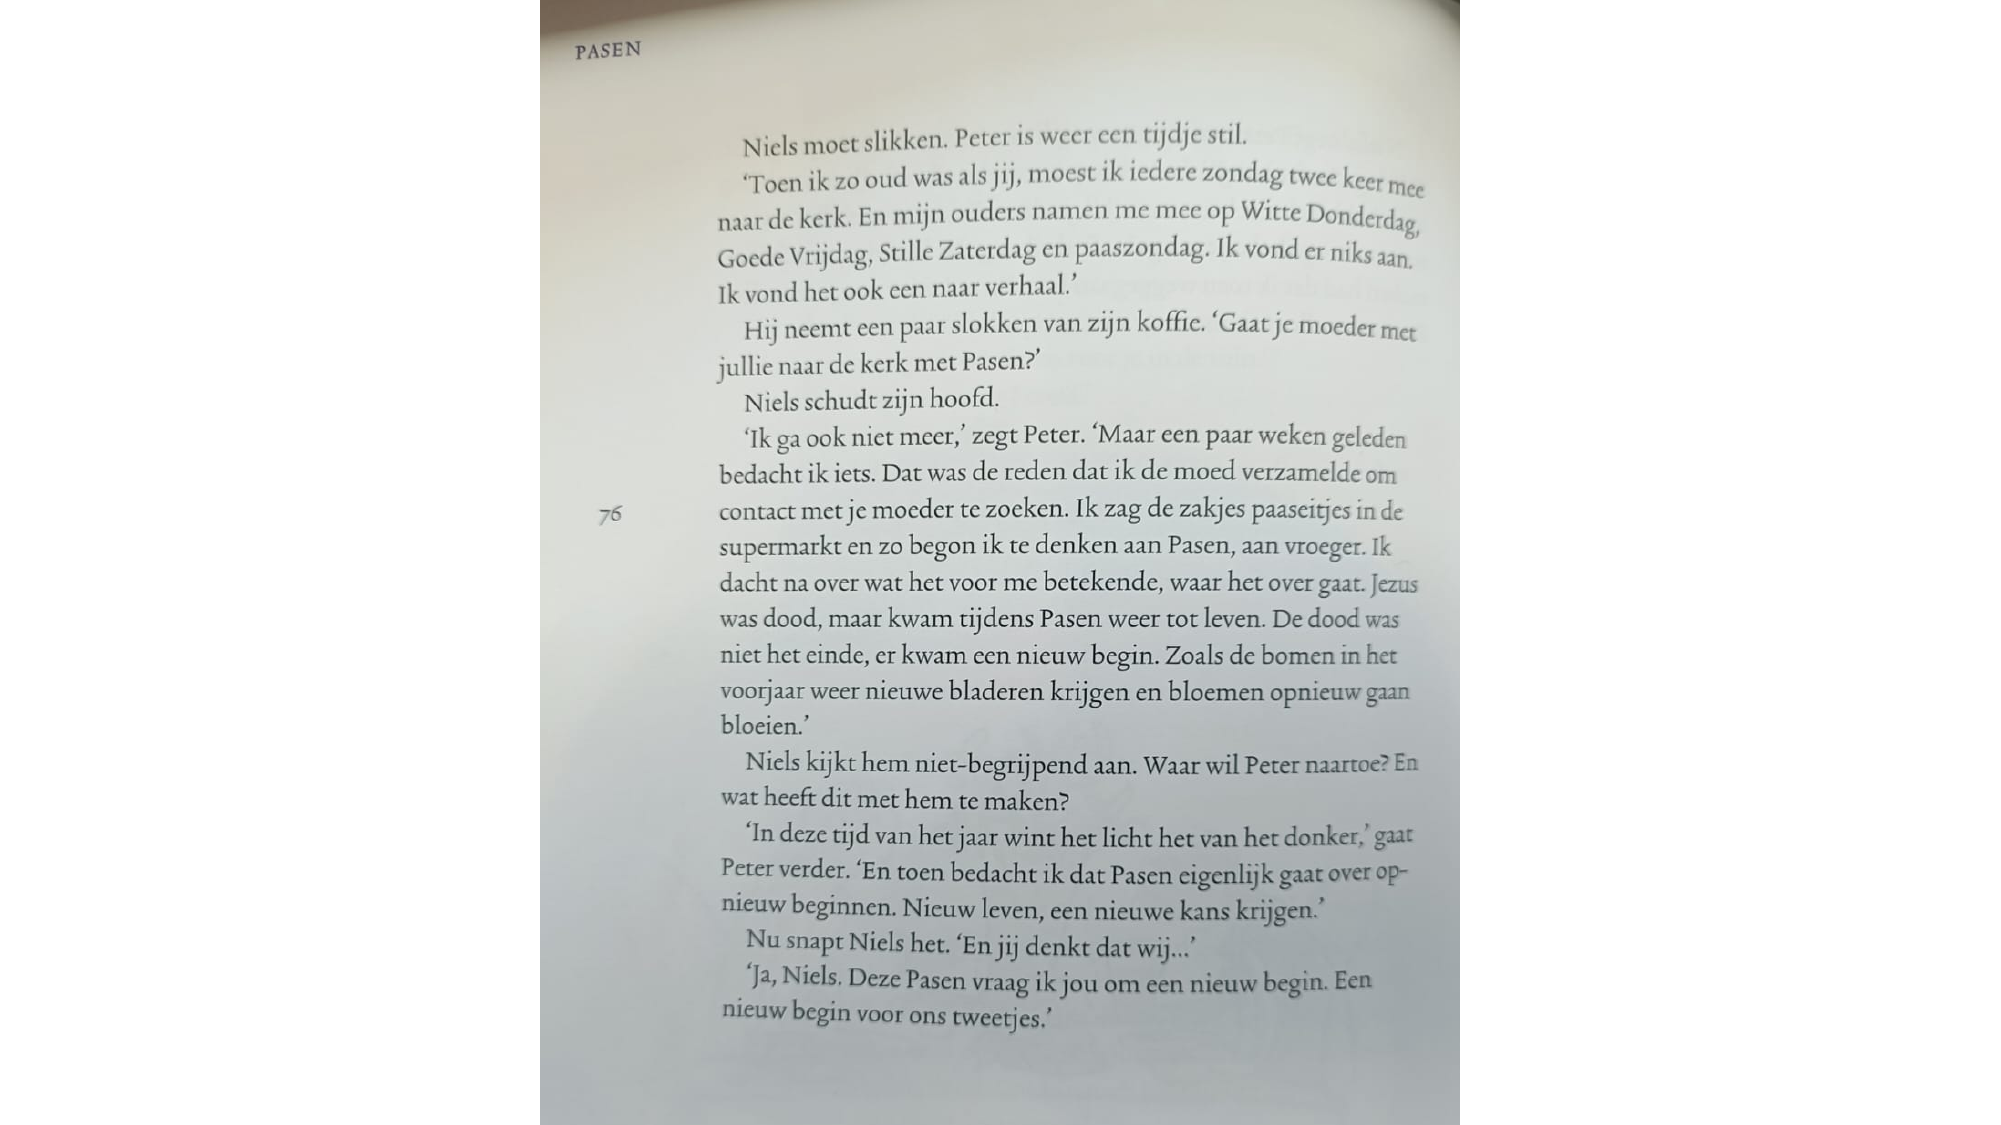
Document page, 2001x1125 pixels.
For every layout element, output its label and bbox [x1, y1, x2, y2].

picture [540, 0, 1460, 1125]
